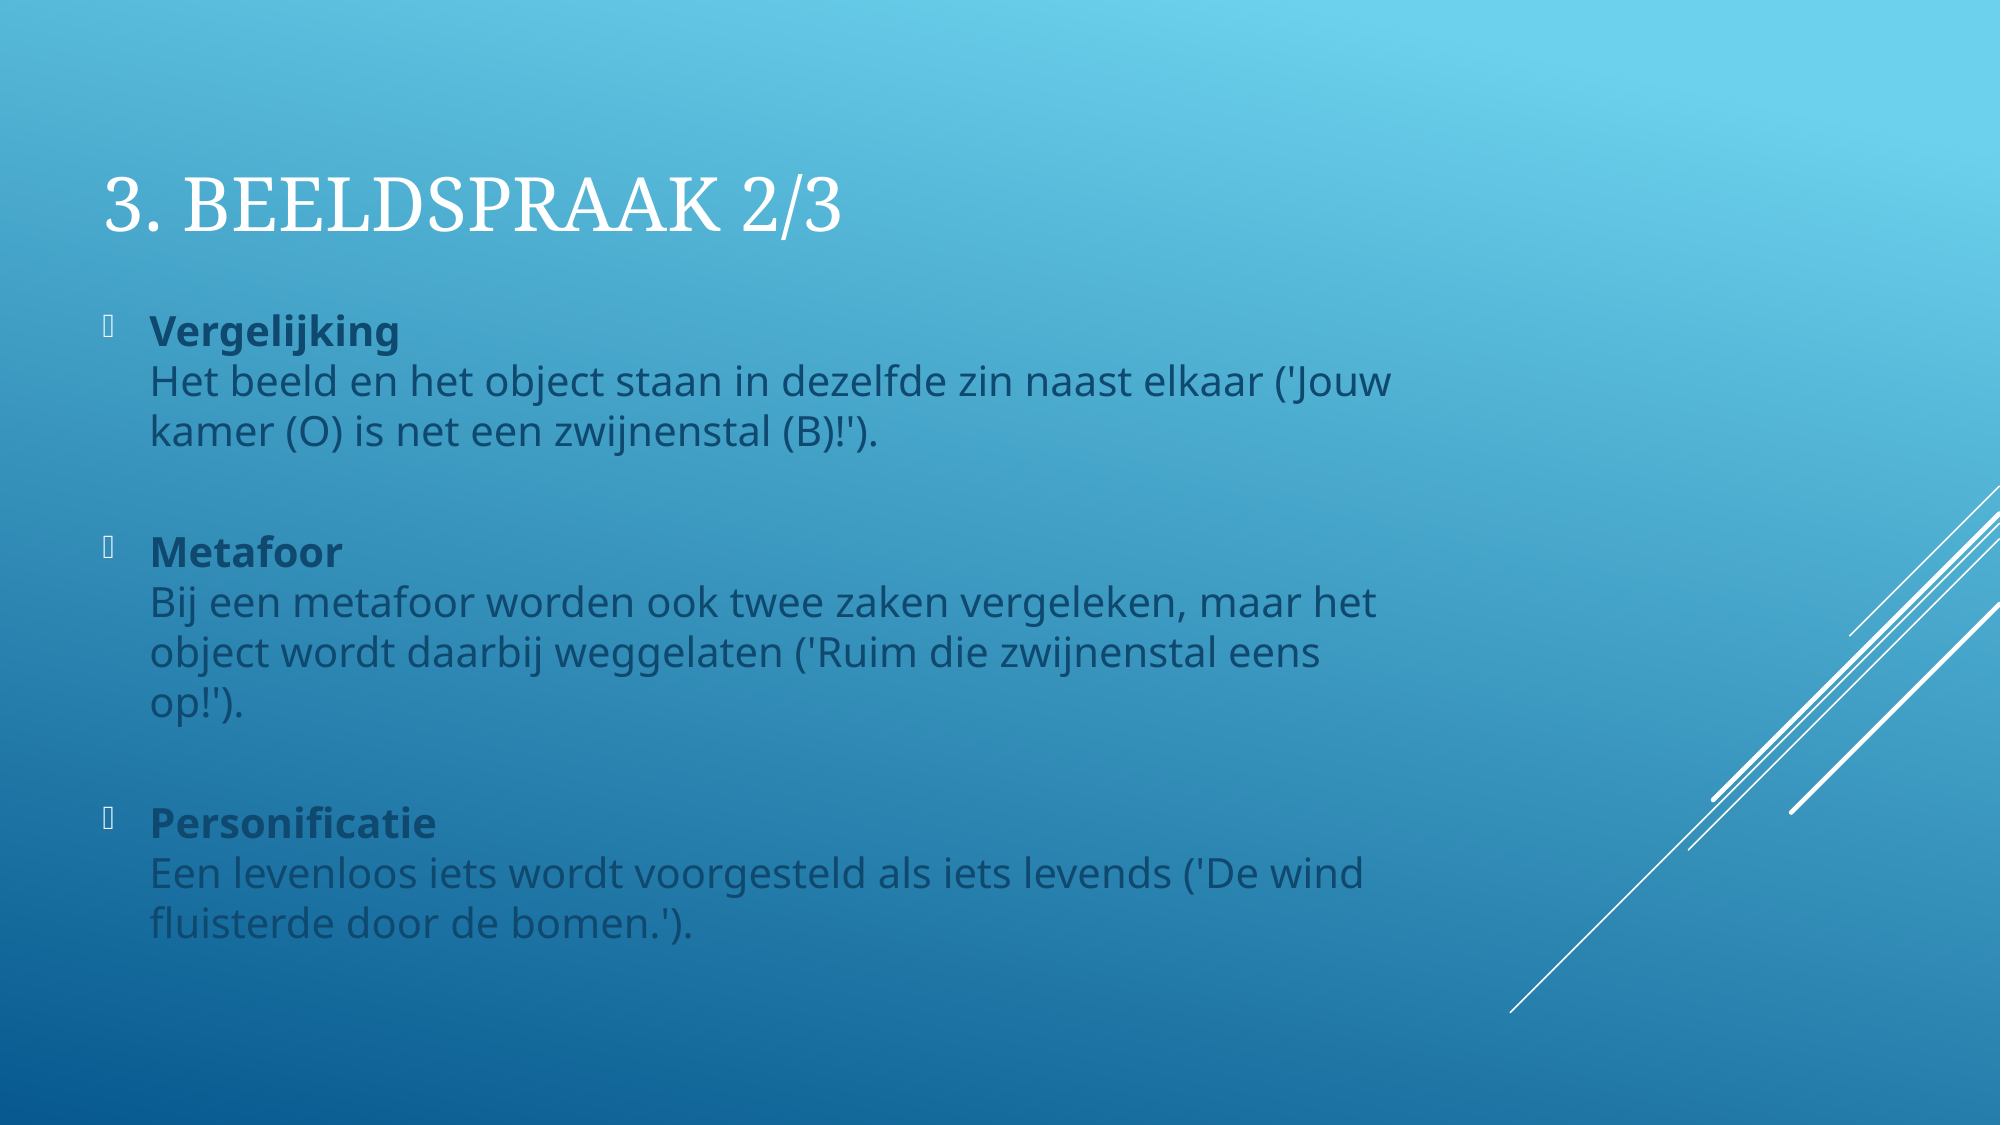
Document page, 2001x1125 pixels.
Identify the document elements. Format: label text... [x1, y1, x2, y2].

list Vergelijking Het beeld en het object staan in dezelfde zin naast elkaar ('Jouw kamer (O) is net een zwijnenstal (B)!'). Metafoor Bij een metafoor worden ook twee zaken vergeleken, maar het object wordt daarbij weggelaten ('Ruim die zwijnenstal eens op!'). Personificatie Een levenloos iets wordt voorgesteld als iets levends ('De wind fluisterde door de bomen.'). [87, 295, 1438, 1006]
title 3. Beeldspraak 2/3 [87, 114, 1438, 290]
